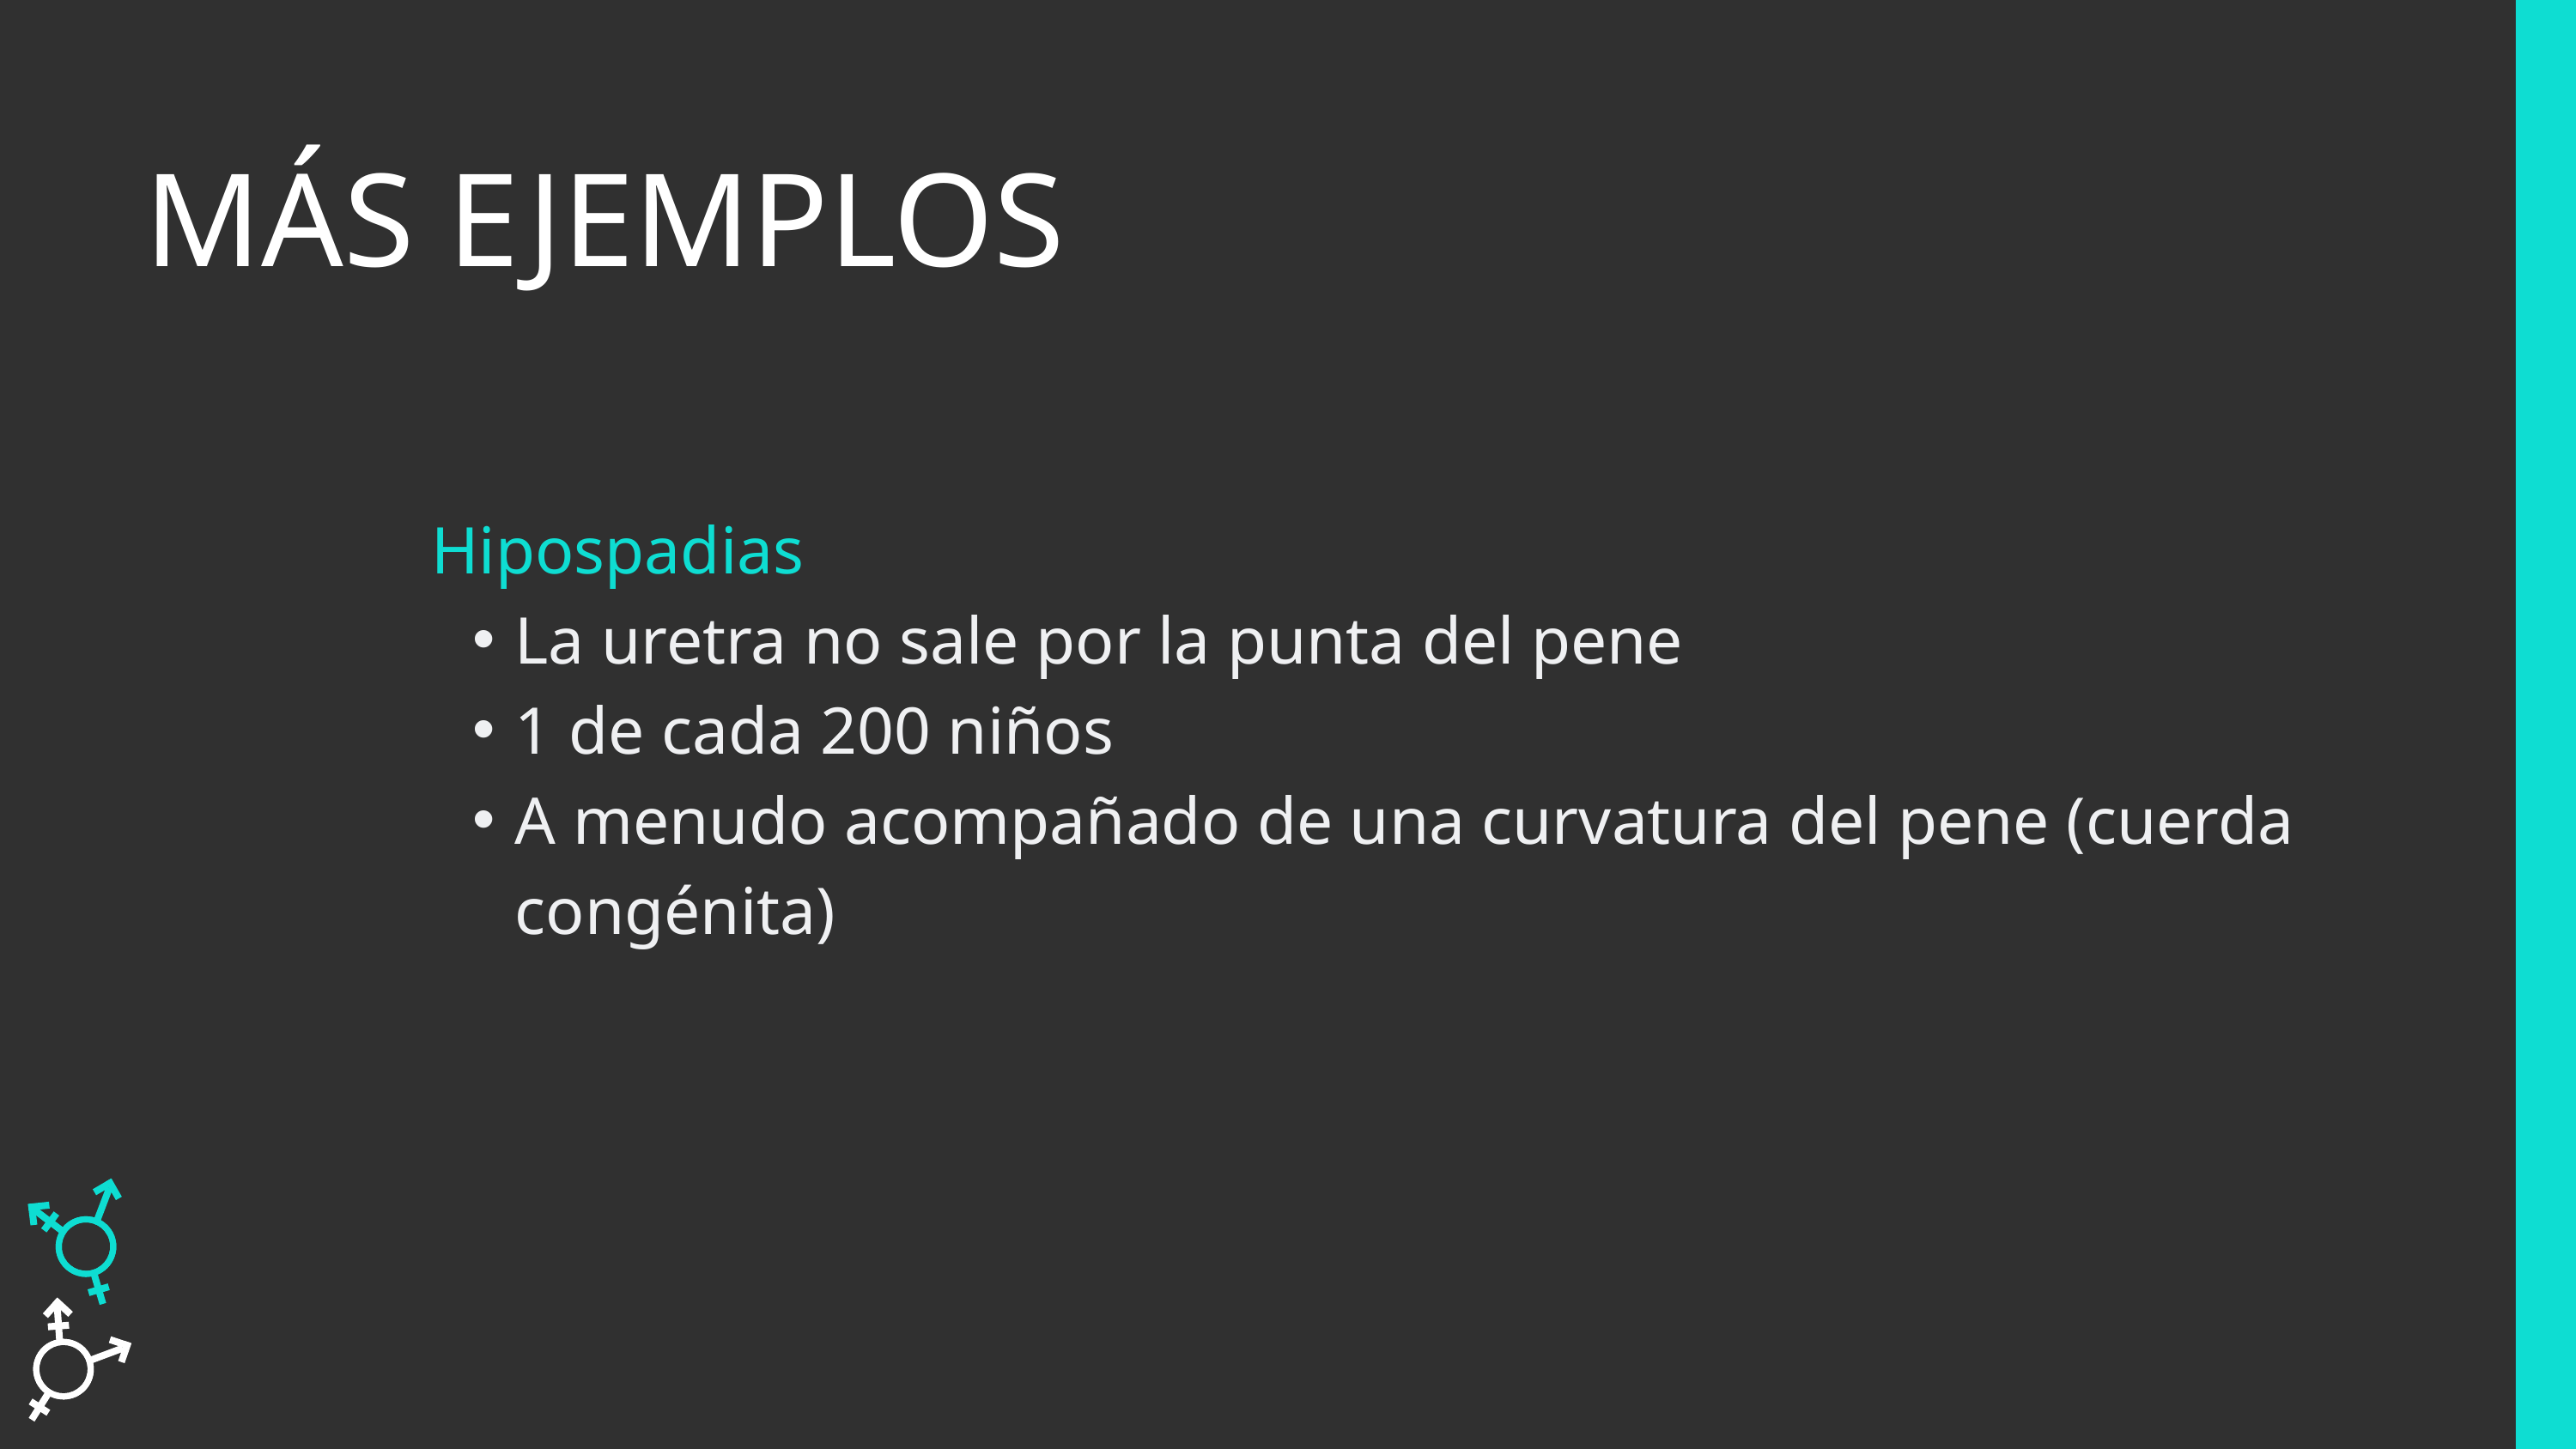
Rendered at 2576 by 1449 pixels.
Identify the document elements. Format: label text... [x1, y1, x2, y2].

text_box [6, 1152, 151, 1302]
text_box MÁS EJEMPLOS [144, 163, 2432, 293]
text_box Hipospadias La uretra no sale por la punta del pene 1 de cada 200 niños A menudo acompañado de una curvatura del pene (cuerda congénita) [431, 496, 2415, 948]
text_box [2515, 0, 2576, 1449]
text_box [1, 1276, 145, 1426]
